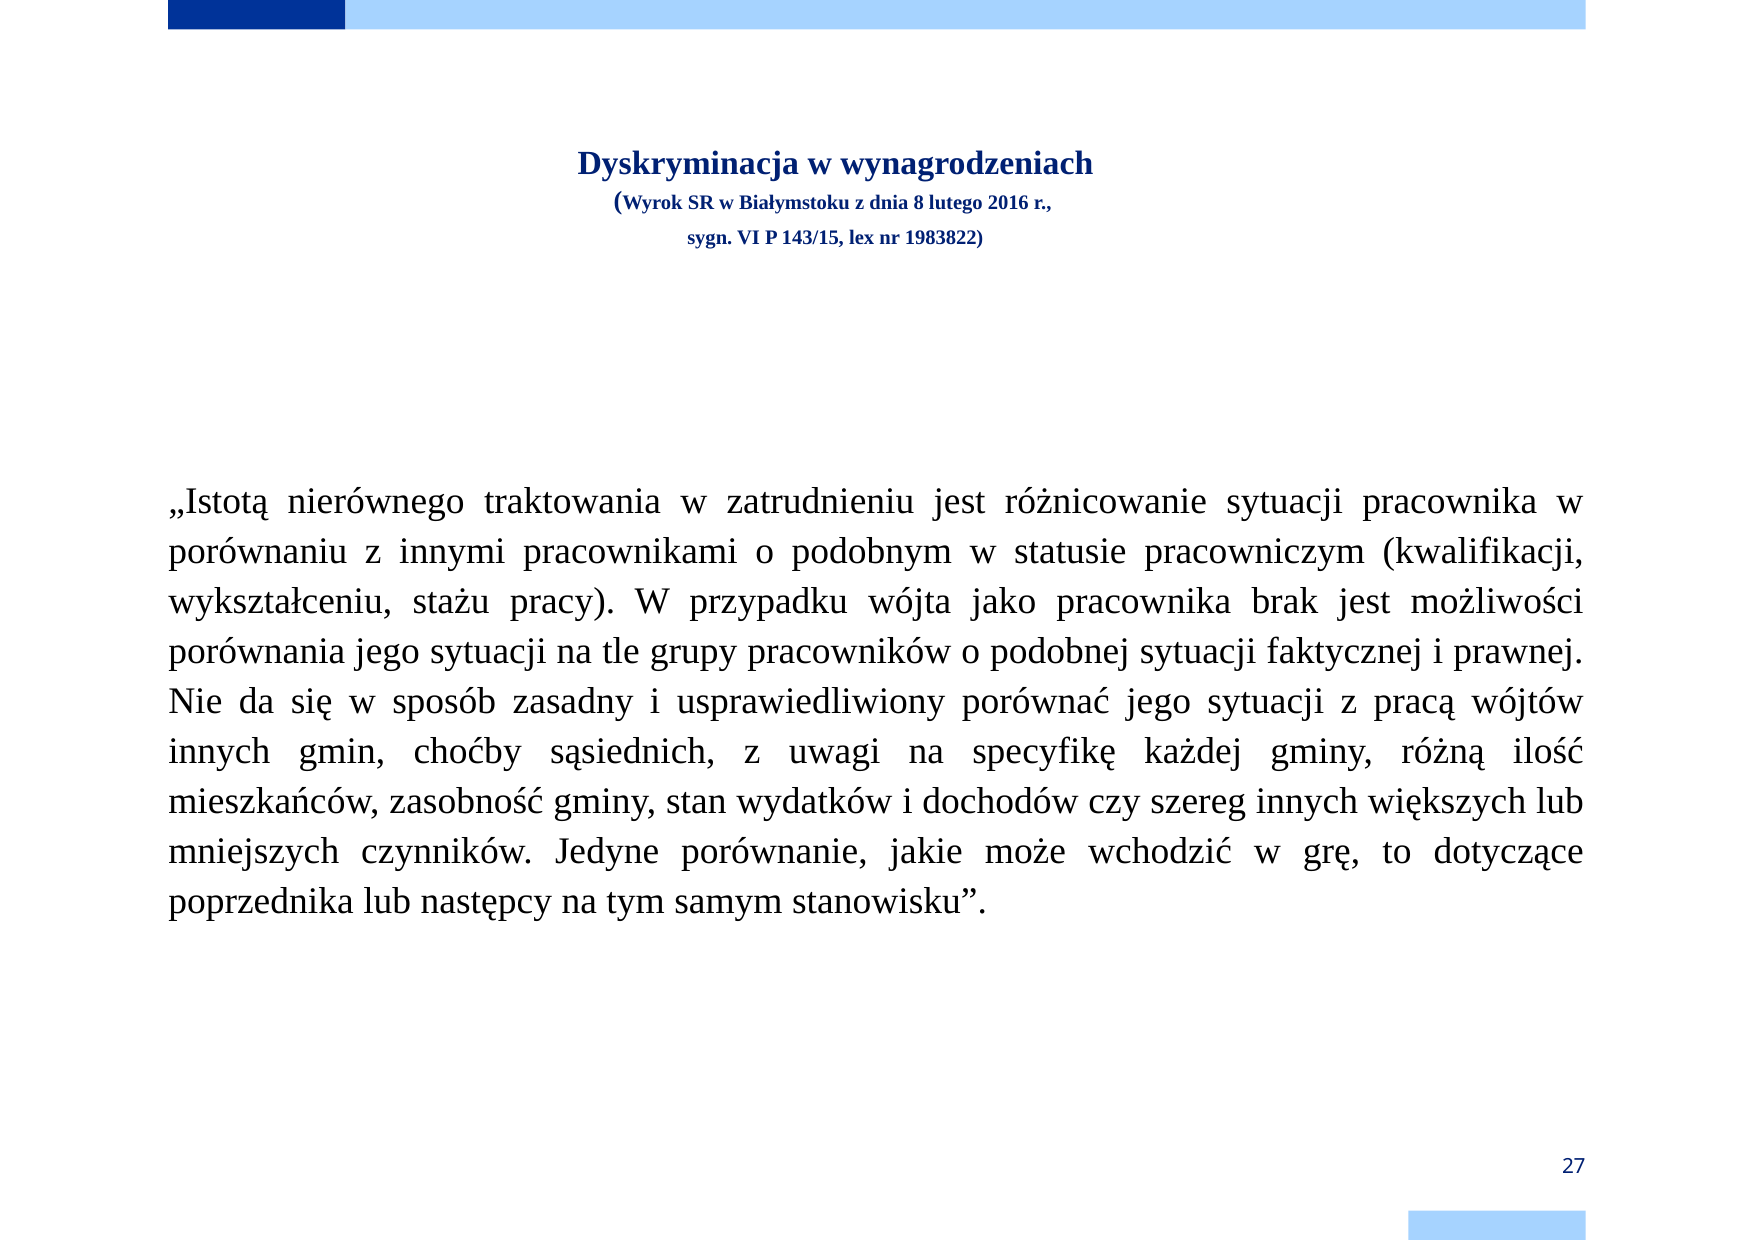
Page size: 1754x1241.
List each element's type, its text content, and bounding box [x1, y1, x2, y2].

title Dyskryminacja w wynagrodzeniach (Wyrok SR w Białymstoku z dnia 8 lutego 2016 r., sygn. VI P 143/15, lex nr 1983822) [85, 147, 1586, 361]
slide_number 27 [1408, 1151, 1586, 1182]
list „Istotą nierównego traktowania w zatrudnieniu jest różnicowanie sytuacji pracownika w porównaniu z innymi pracownikami o podobnym w statusie pracowniczym (kwalifikacji, wykształceniu, stażu pracy). W przypadku wójta jako pracownika brak jest możliwości porównania jego sytuacji na tle grupy pracowników o podobnej sytuacji faktycznej i prawnej. Nie da się w sposób zasadny i usprawiedliwiony porównać jego sytuacji z pracą wójtów innych gmin, choćby sąsiednich, z uwagi na specyfikę każdej gminy, różną ilość mieszkańców, zasobność gminy, stan wydatków i dochodów czy szereg innych większych lub mniejszych czynników. Jedyne porównanie, jakie może wchodzić w grę, to dotyczące poprzednika lub następcy na tym samym stanowisku”. [168, 324, 1586, 1093]
